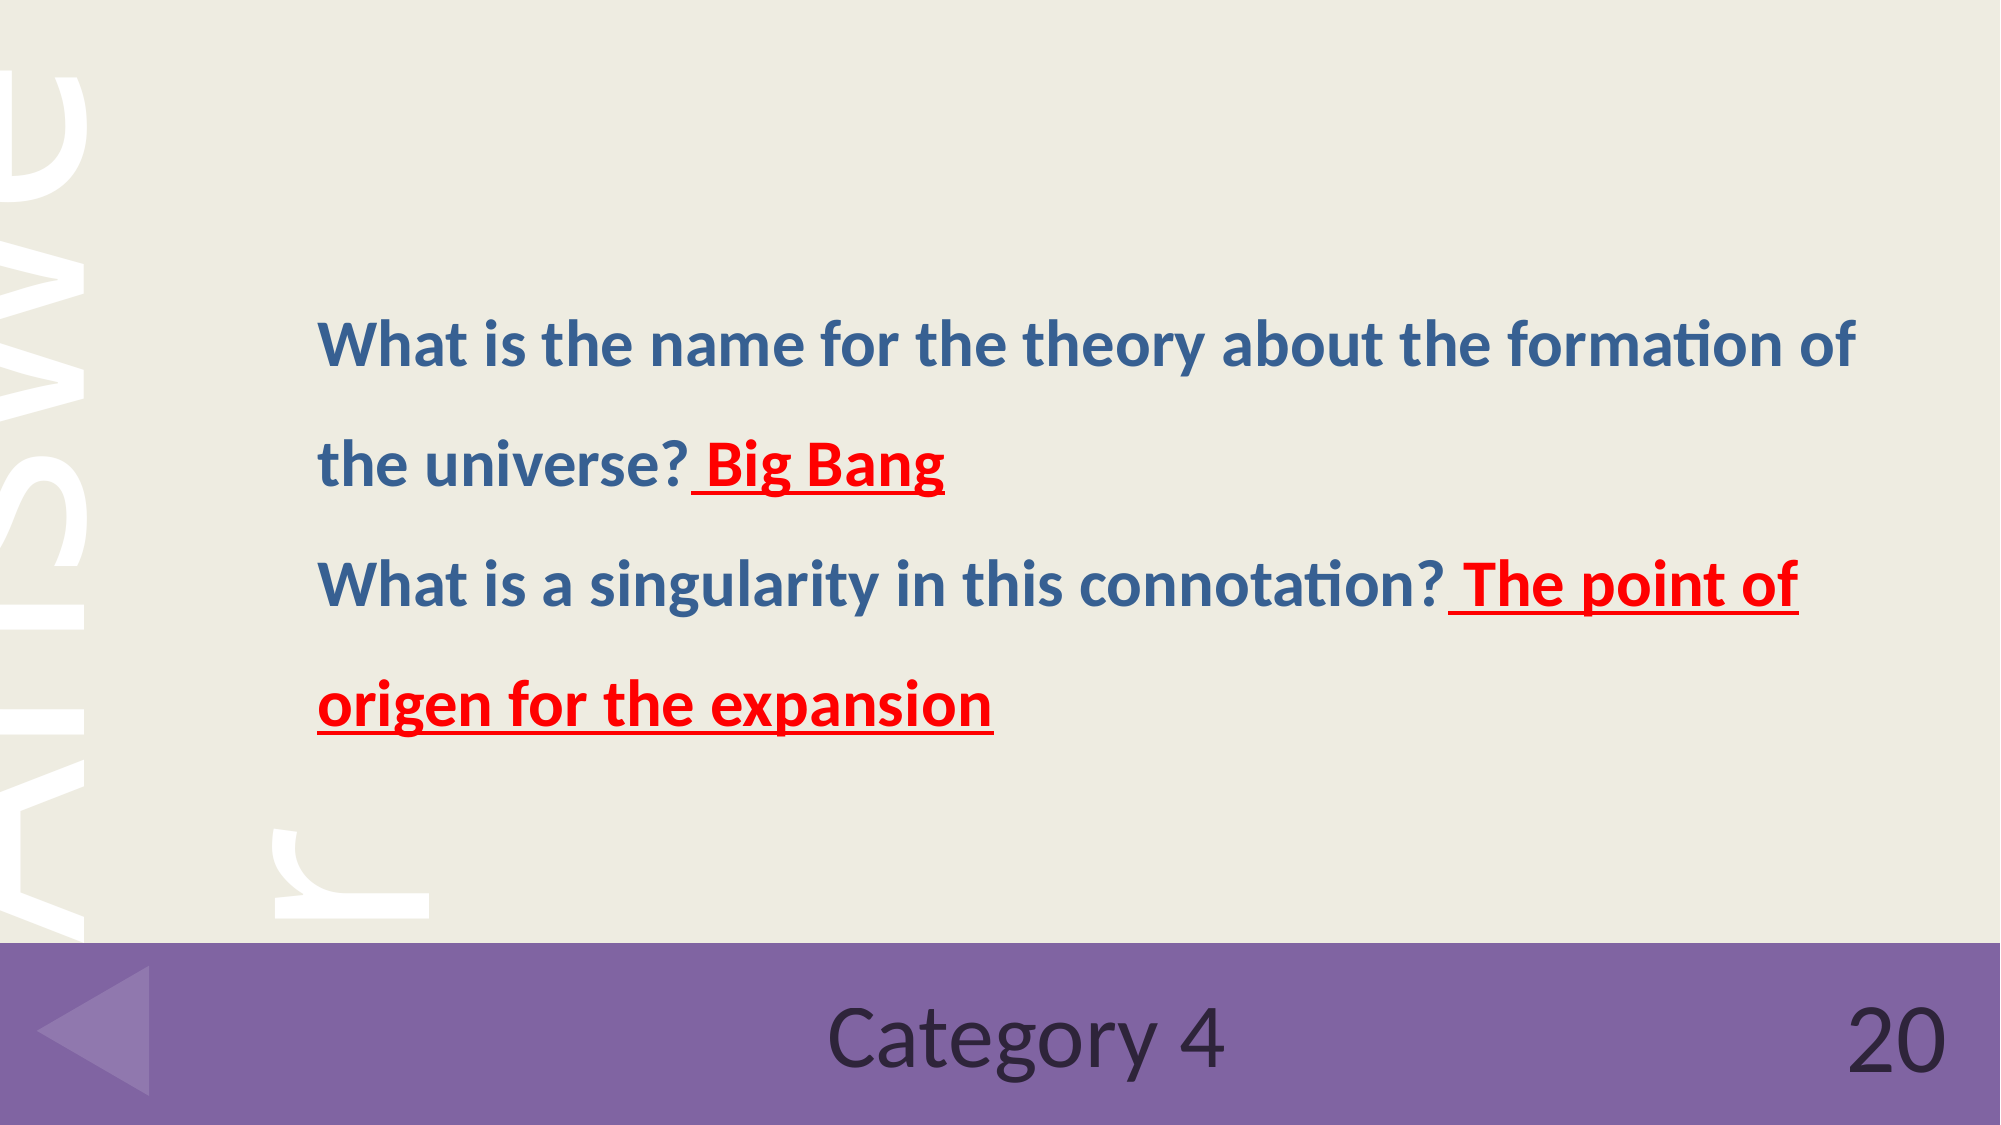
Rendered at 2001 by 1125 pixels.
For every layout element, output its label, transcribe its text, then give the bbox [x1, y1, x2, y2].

list 20 [1927, 967, 1963, 1097]
list What is the name for the theory about the formation of the universe? Big Bang What is a singularity in this connotation? The point of origen for the expansion [302, 161, 1889, 839]
title Category 4 [126, 937, 1927, 1125]
